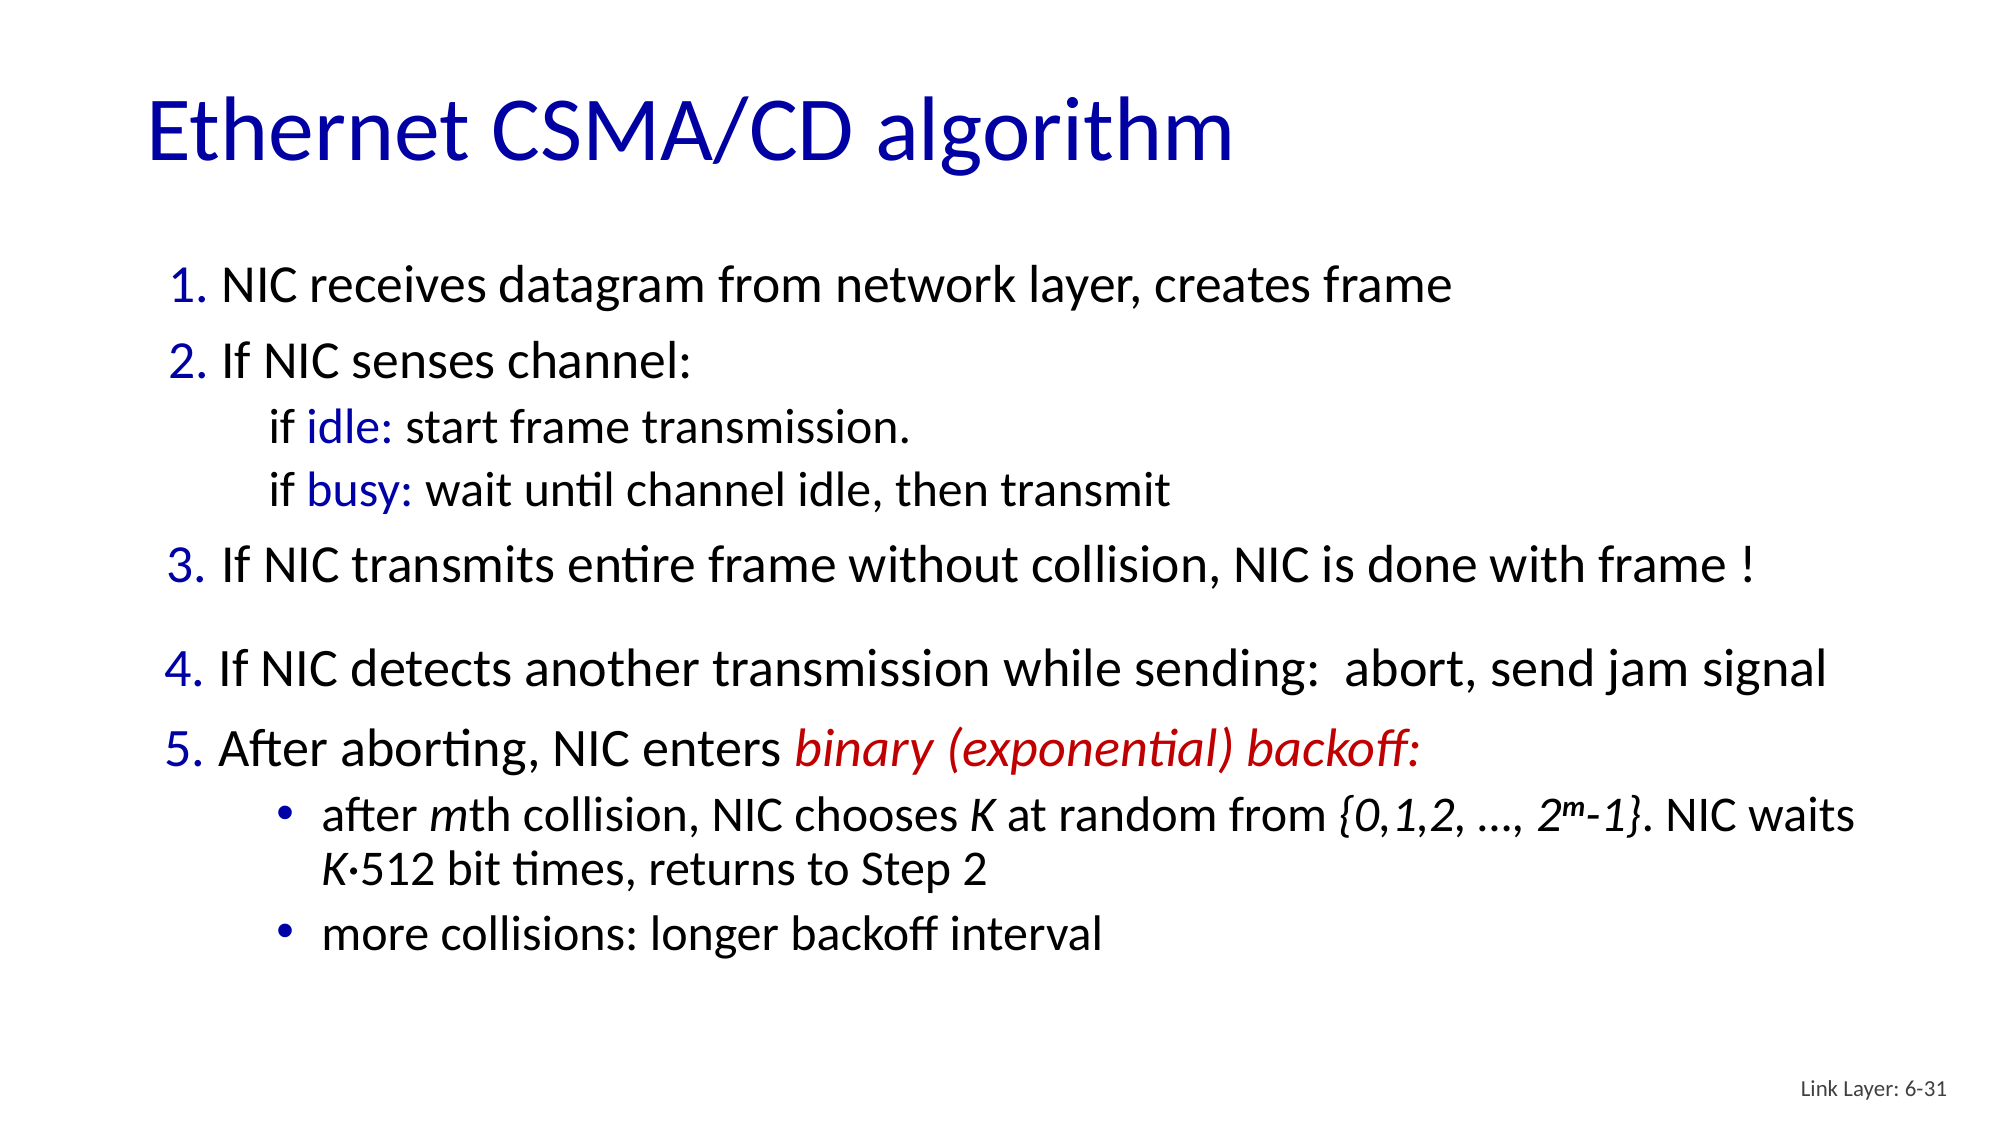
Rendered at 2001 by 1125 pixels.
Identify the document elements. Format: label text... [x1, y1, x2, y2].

text_box NIC receives datagram from network layer, creates frame If NIC senses channel: if idle: start frame transmission. if busy: wait until channel idle, then transmit If NIC transmits entire frame without collision, NIC is done with frame ! [131, 248, 1803, 632]
title Ethernet CSMA/CD algorithm [131, 57, 1857, 205]
slide_number Link Layer: 6-31 [1512, 1056, 1963, 1117]
text_box If NIC detects another transmission while sending: abort, send jam signal After aborting, NIC enters binary (exponential) backoff: after mth collision, NIC chooses K at random from {0,1,2, …, 2m-1}. NIC waits K·512 bit times, returns to Step 2 more collisions: longer backoff interval [128, 632, 1968, 1042]
